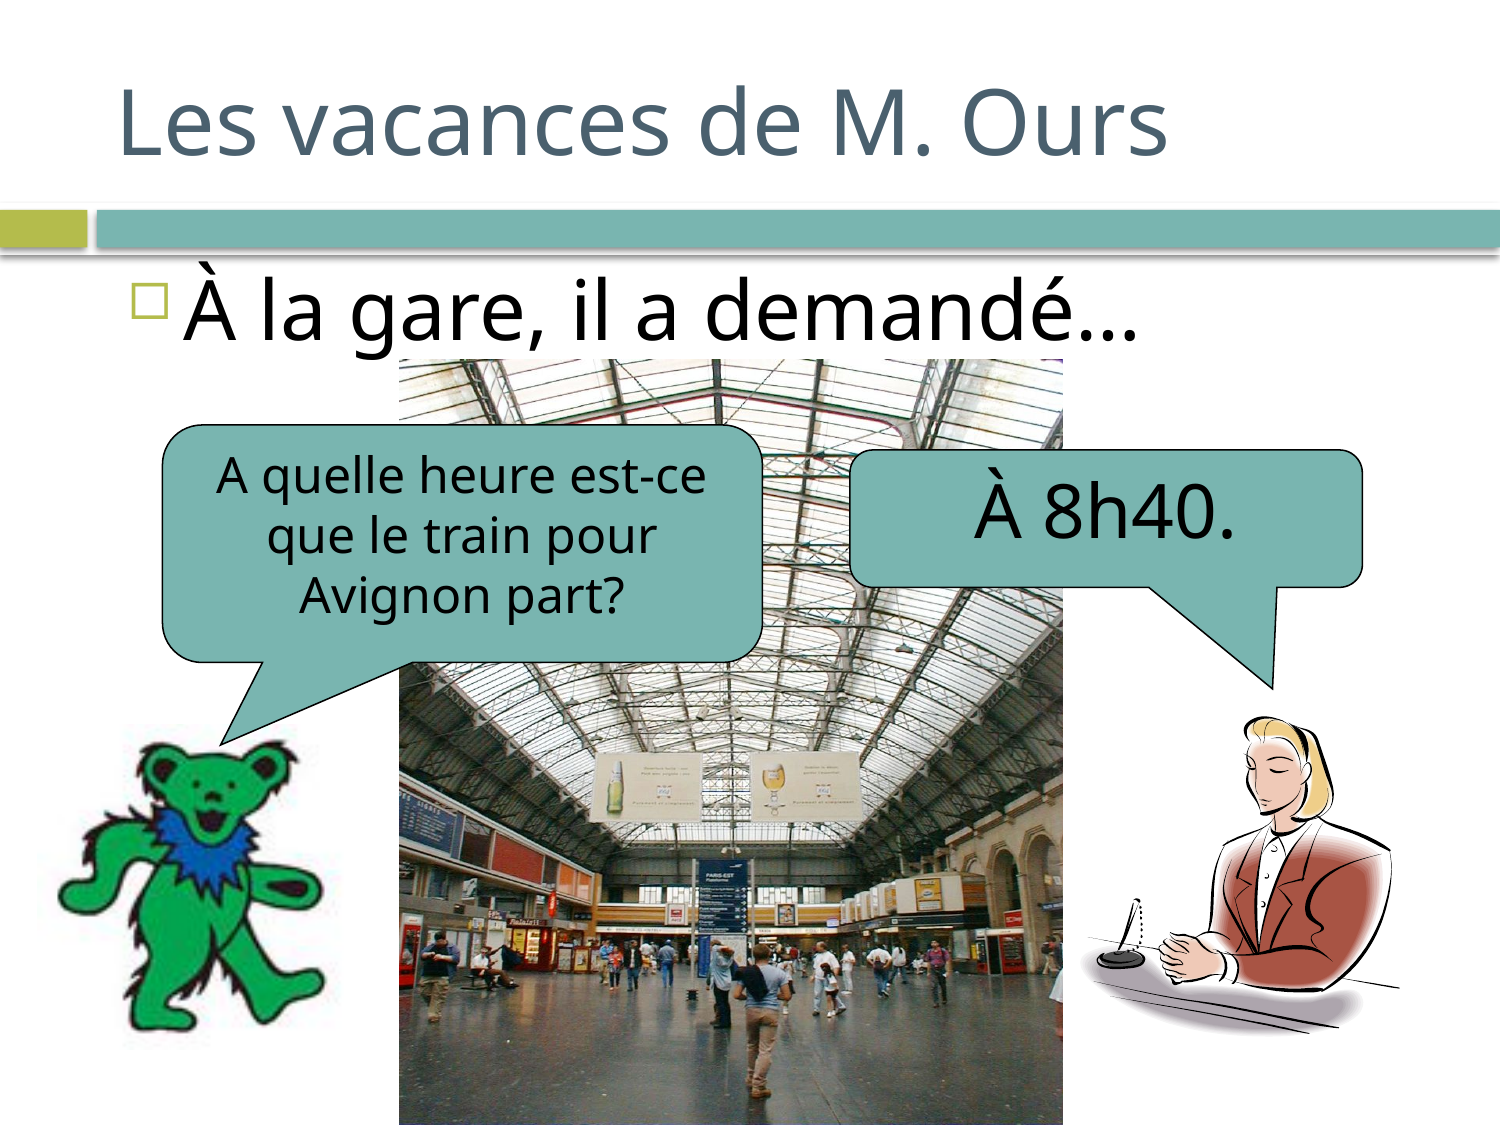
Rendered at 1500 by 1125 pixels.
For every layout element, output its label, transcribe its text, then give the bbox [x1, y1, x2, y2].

text_box À 8h40. [1068, 449, 1363, 689]
picture [1076, 715, 1401, 1038]
list À la gare, il a demandé… [112, 249, 1388, 375]
picture [37, 724, 363, 1051]
title Les vacances de M. Ours [100, 37, 1438, 200]
text_box A quelle heure est-ce que le train pour Avignon part? [162, 424, 393, 723]
picture [399, 359, 1063, 1125]
